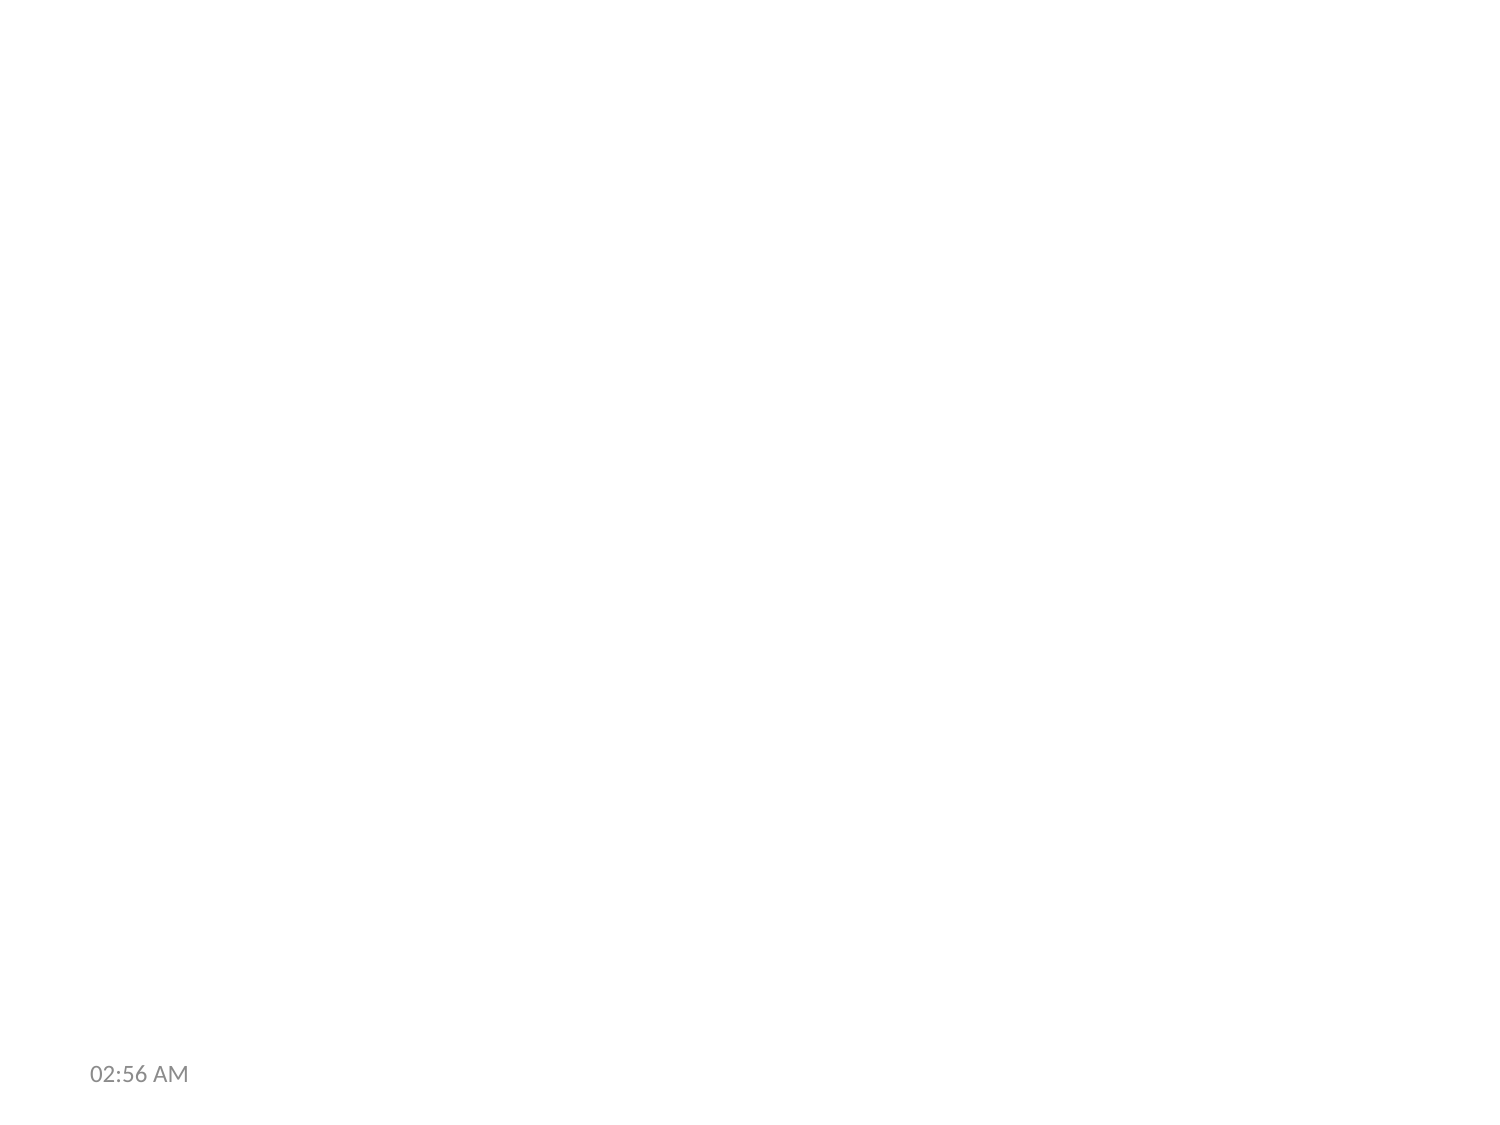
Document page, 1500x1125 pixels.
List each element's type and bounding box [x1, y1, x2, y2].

slide_number [75, 1042, 425, 1103]
